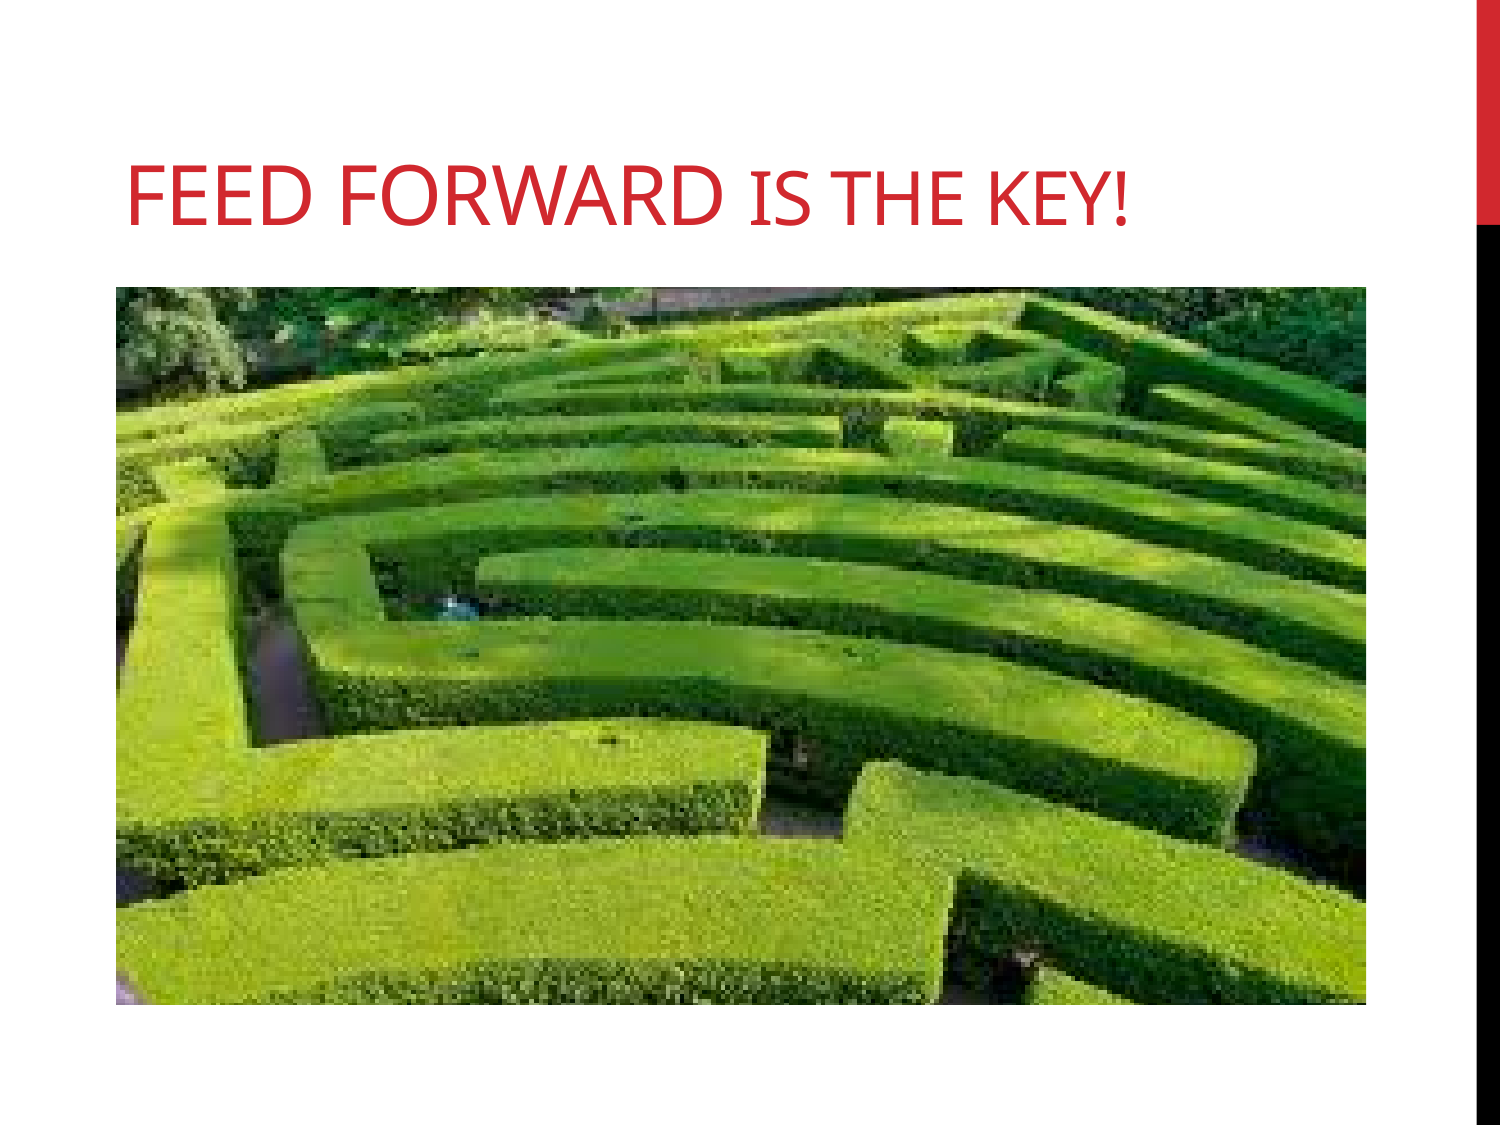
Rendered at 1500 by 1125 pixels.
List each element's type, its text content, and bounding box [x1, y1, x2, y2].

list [115, 286, 1367, 1006]
title Feed forward is the key! [108, 25, 1434, 250]
